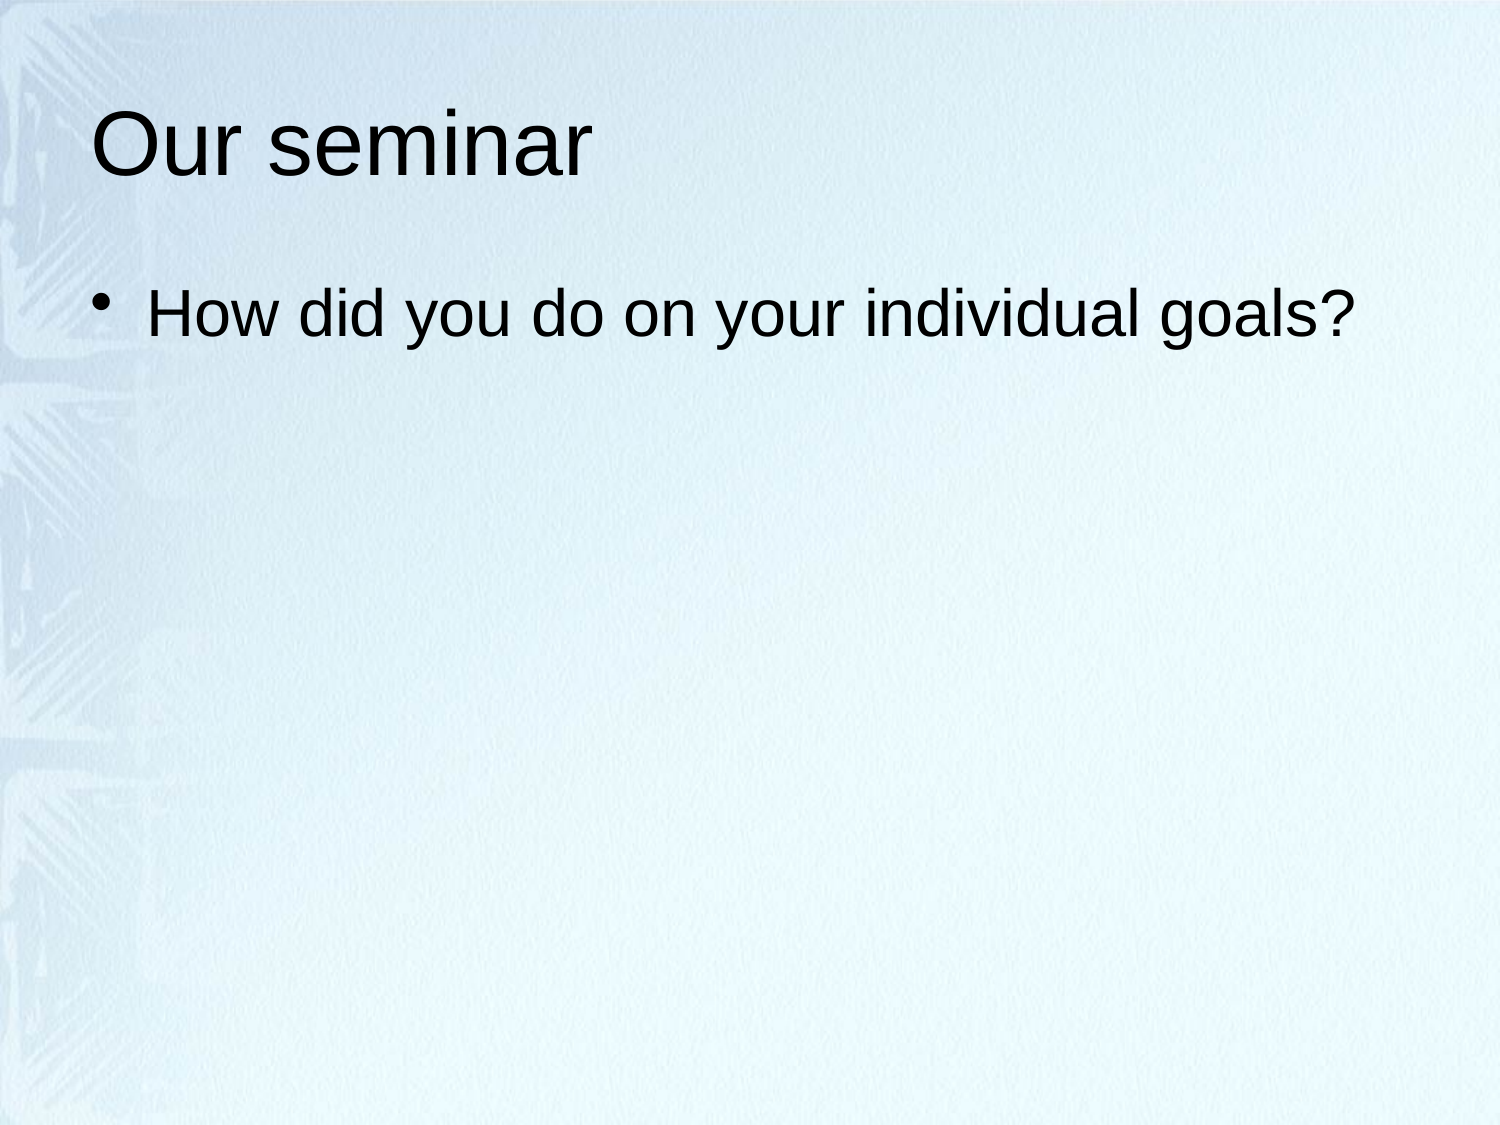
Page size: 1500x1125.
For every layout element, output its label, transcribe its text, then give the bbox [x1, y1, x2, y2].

list How did you do on your individual goals? [74, 262, 1426, 1006]
picture [0, 0, 1500, 1125]
title Our seminar [74, 44, 1426, 233]
